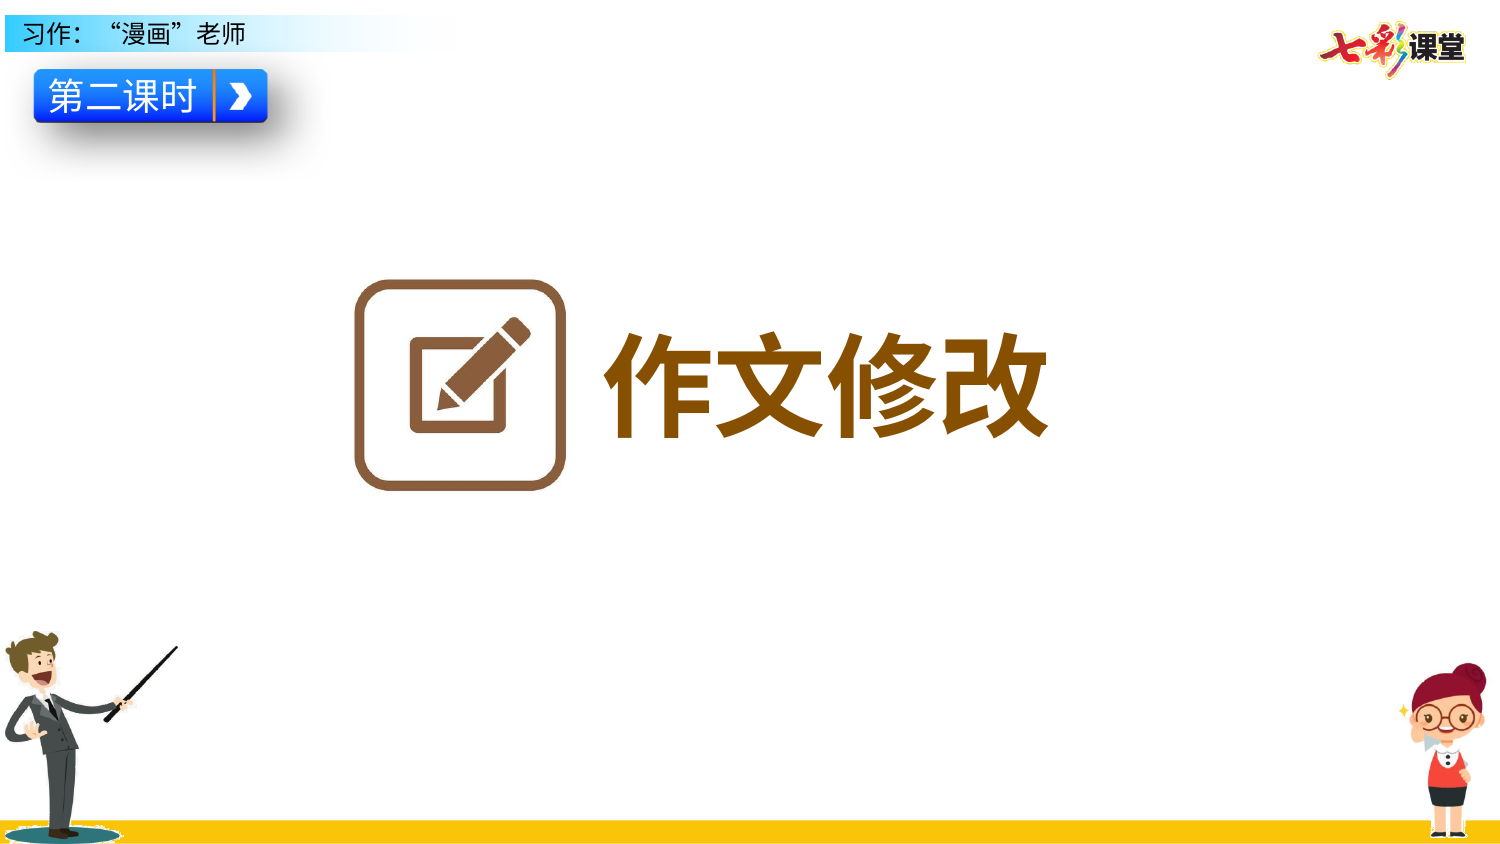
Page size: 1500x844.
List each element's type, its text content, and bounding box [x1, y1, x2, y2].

picture [352, 275, 568, 494]
picture [5, 631, 178, 844]
picture [31, 67, 269, 124]
text_box 作文修改 [589, 310, 1075, 457]
picture [1316, 20, 1468, 80]
picture [1335, 643, 1500, 844]
